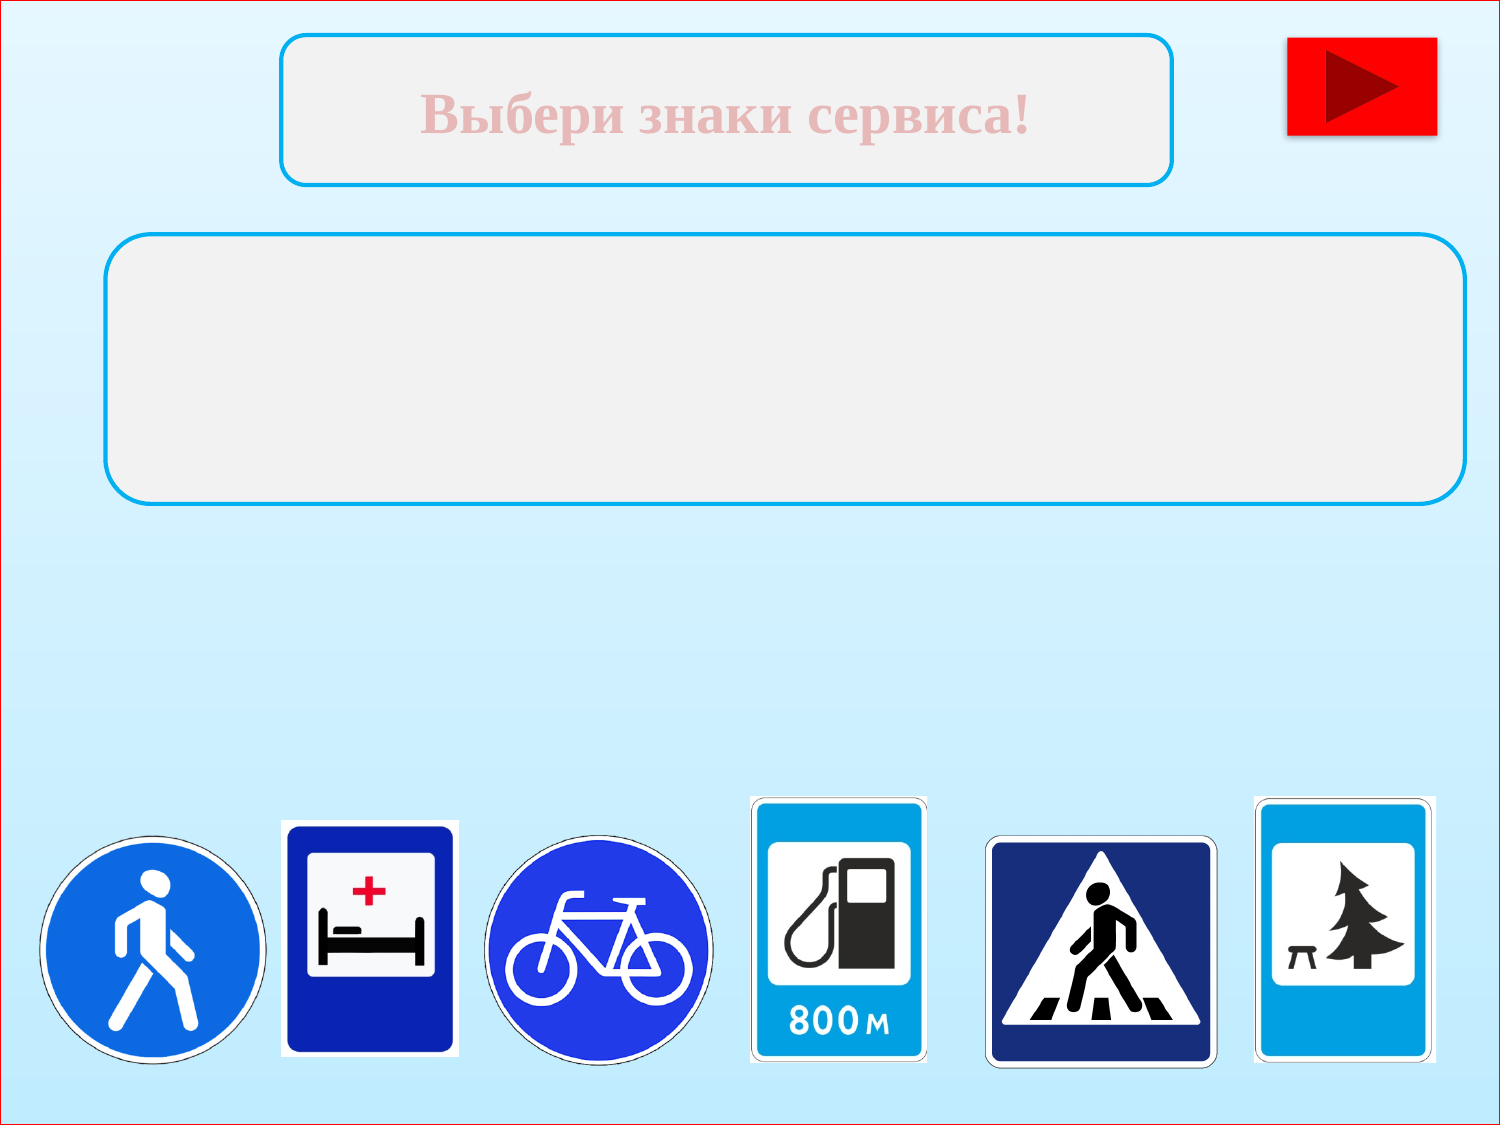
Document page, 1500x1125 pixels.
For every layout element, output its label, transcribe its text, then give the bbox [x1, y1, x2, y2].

picture [984, 831, 1221, 1069]
text_box [0, 0, 1500, 1125]
text_box Выбери знаки сервиса! [279, 32, 1174, 188]
text_box [103, 232, 1467, 506]
picture [749, 796, 928, 1063]
picture [1253, 796, 1437, 1063]
picture [34, 831, 270, 1069]
picture [280, 820, 459, 1057]
picture [480, 831, 717, 1069]
text_box [1287, 37, 1438, 136]
